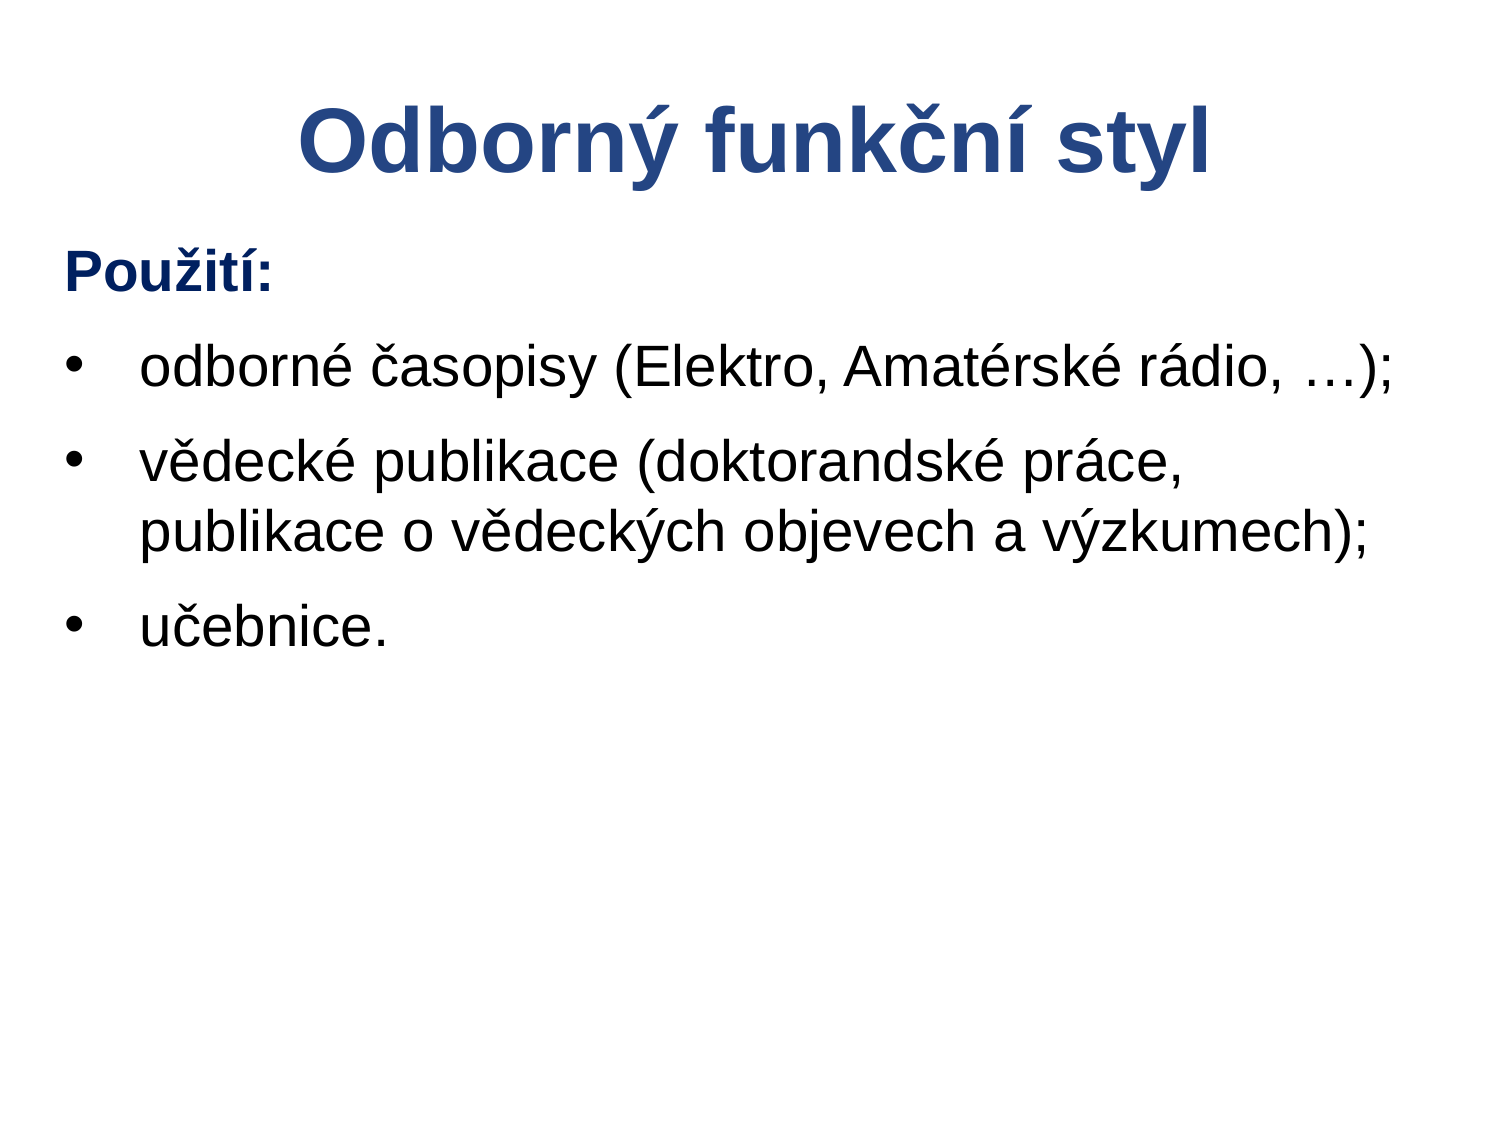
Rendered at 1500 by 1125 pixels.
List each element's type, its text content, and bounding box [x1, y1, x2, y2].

text_box Odborný funkční styl [49, 62, 1463, 199]
text_box Použití: odborné časopisy (Elektro, Amatérské rádio, …); vědecké publikace (doktorandské práce, publikace o vědeckých objevech a výzkumech); učebnice. [49, 225, 1463, 666]
